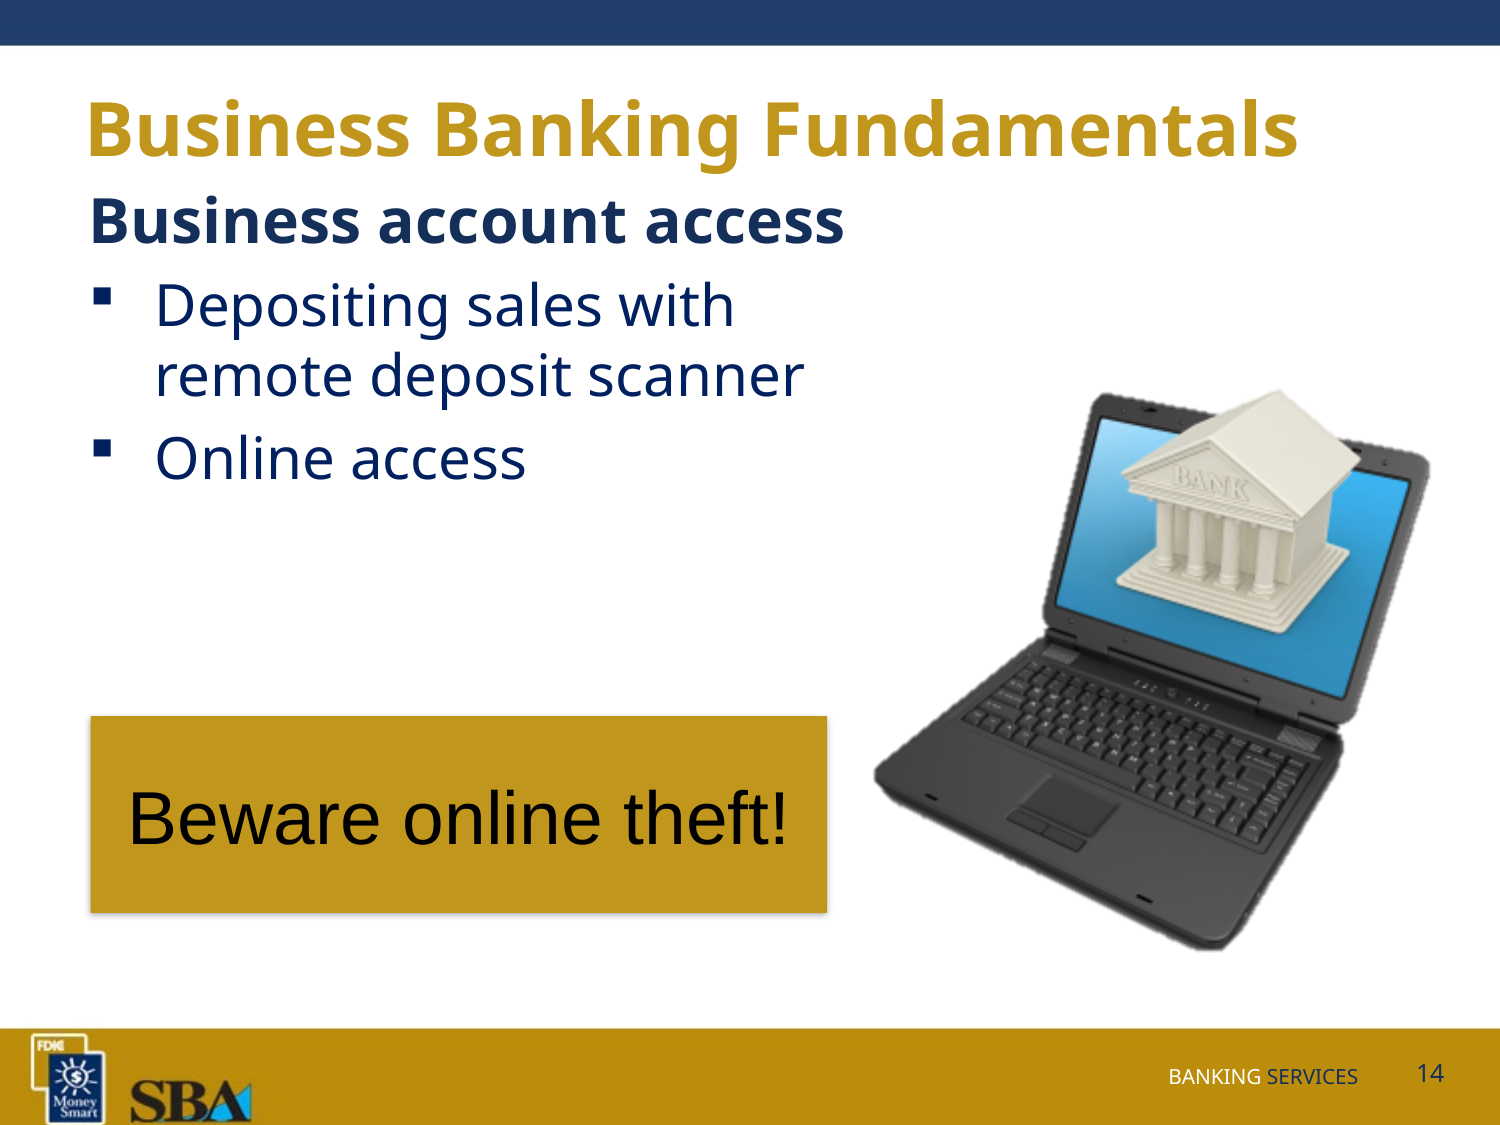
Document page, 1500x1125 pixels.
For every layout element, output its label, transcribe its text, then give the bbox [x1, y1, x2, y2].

title Business Banking Fundamentals [83, 80, 1435, 182]
text_box Beware online theft! [90, 716, 799, 913]
list Business account access Depositing sales with remote deposit scanner Online access [88, 180, 1440, 716]
picture [0, 0, 1500, 1125]
